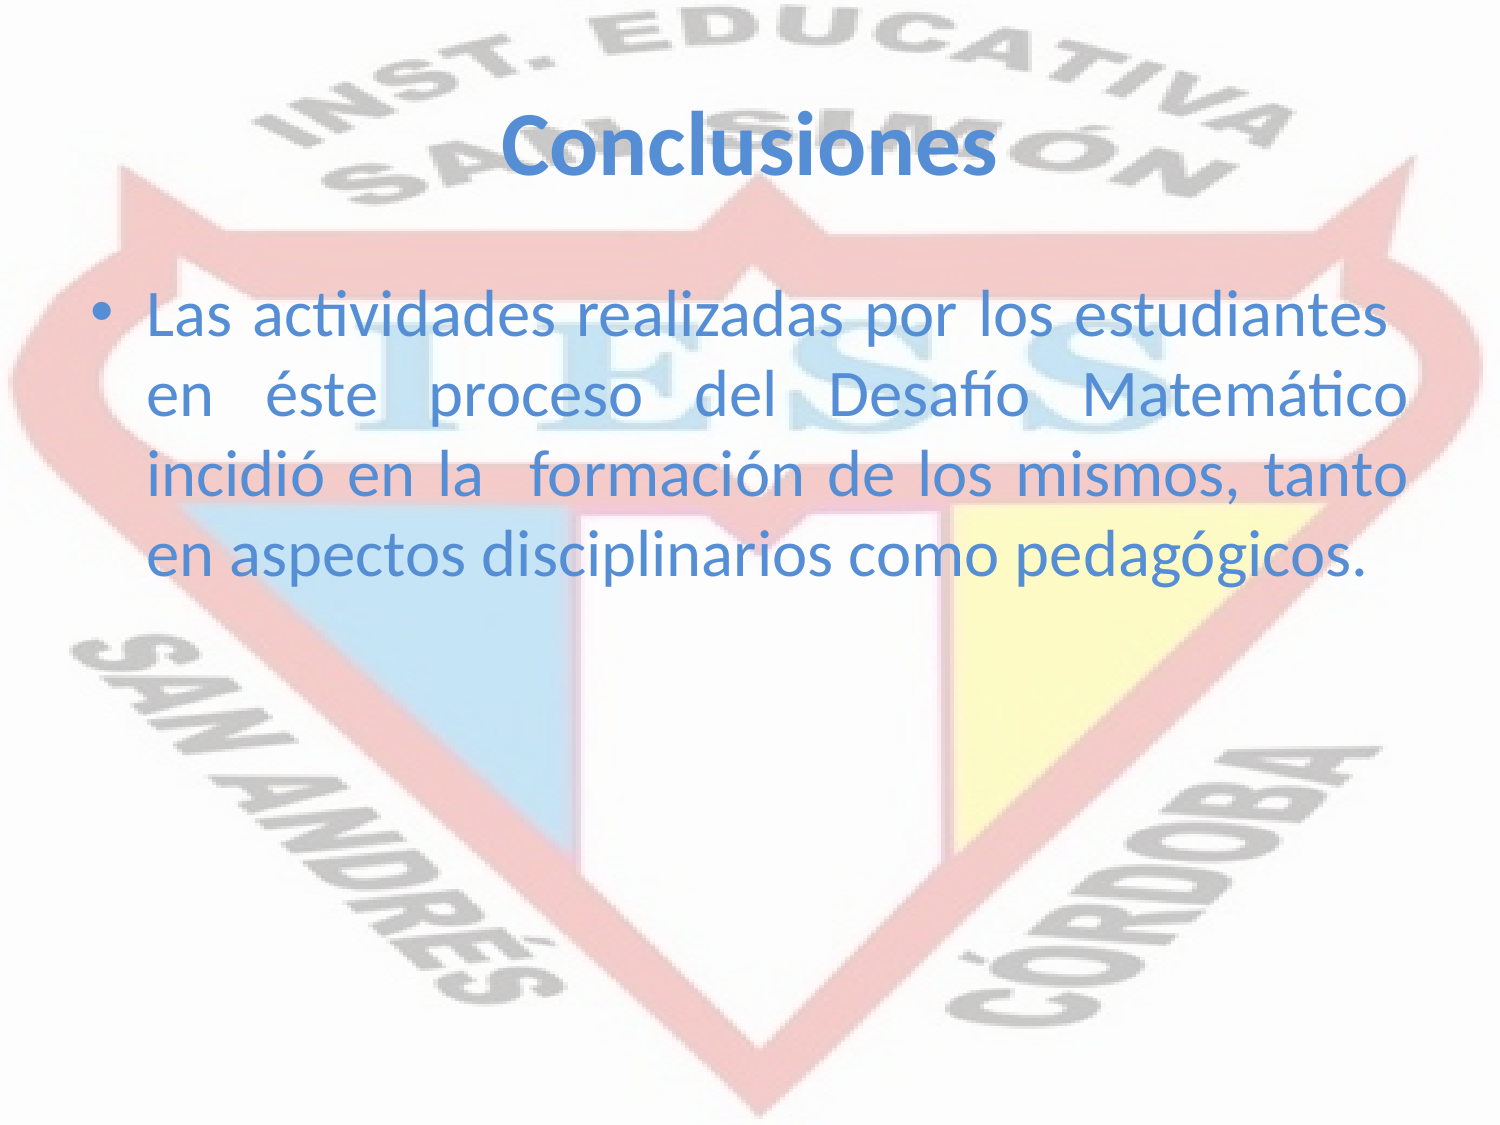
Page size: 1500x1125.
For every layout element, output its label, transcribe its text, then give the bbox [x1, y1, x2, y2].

title Conclusiones [75, 45, 1425, 233]
list Las actividades realizadas por los estudiantes en éste proceso del Desafío Matemático incidió en la formación de los mismos, tanto en aspectos disciplinarios como pedagógicos. [75, 262, 1425, 1005]
